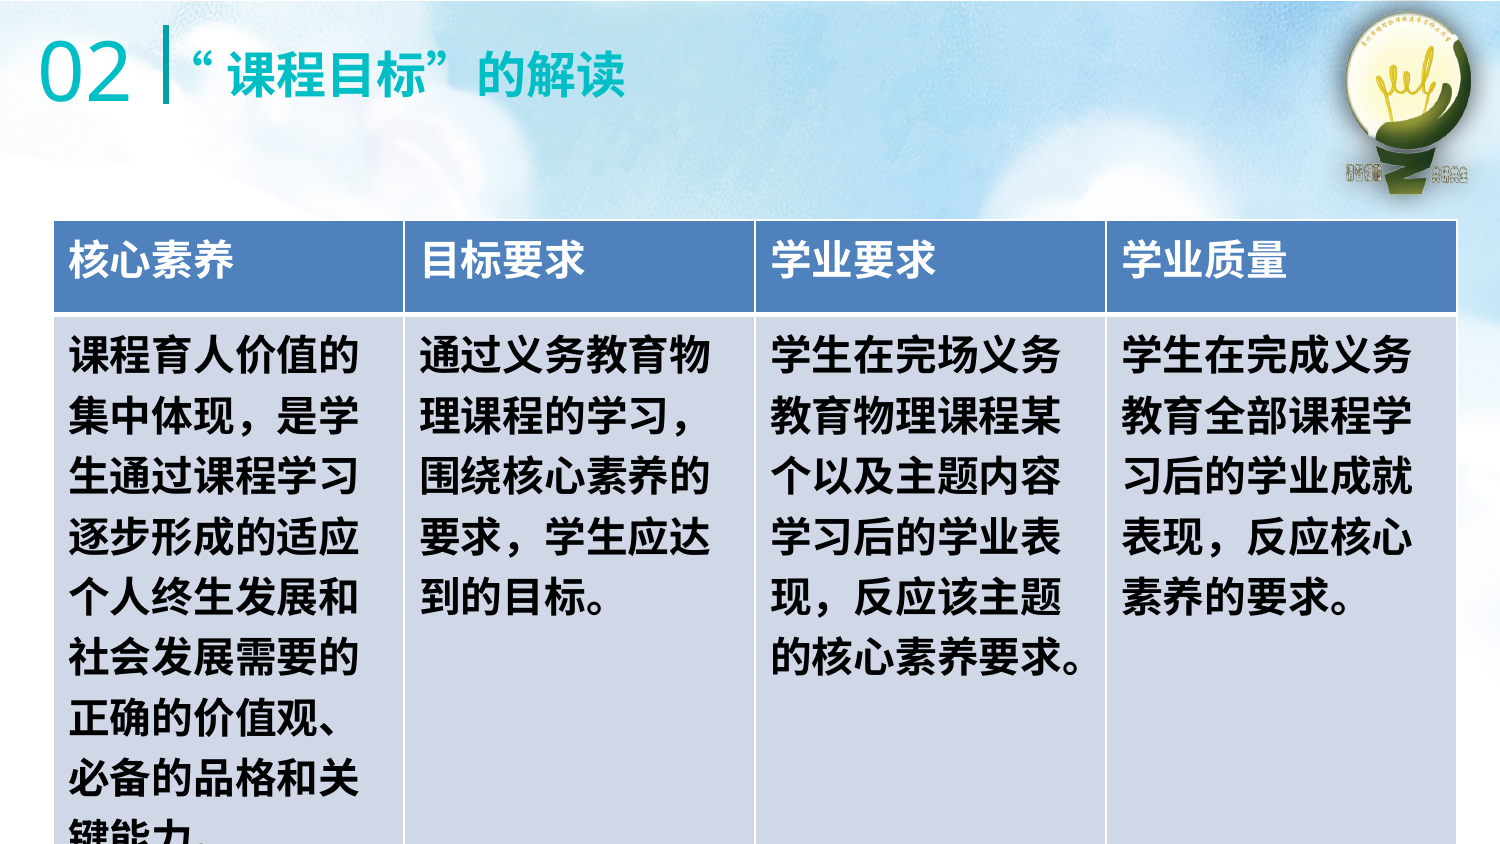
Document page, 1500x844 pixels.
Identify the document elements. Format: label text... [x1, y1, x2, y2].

table_cell 学生在完成义务教育全部课程学习后的学业成就表现，反应核心素养的要求。 [1107, 317, 1456, 844]
table_header 学业质量 [1107, 221, 1456, 312]
table_header 学业要求 [756, 221, 1105, 312]
table_cell 学生在完场义务教育物理课程某个以及主题内容学习后的学业表现，反应该主题的核心素养要求。 [756, 317, 1105, 844]
table_cell 通过义务教育物理课程的学习，围绕核心素养的要求，学生应达到的目标。 [405, 317, 754, 844]
text_box 02 [23, 11, 148, 126]
text_box “课程目标”的解读 [149, 35, 641, 111]
picture [0, 0, 1500, 843]
table_header 核心素养 [54, 221, 403, 312]
table_cell 课程育人价值的集中体现，是学生通过课程学习逐步形成的适应个人终生发展和社会发展需要的正确的价值观、必备的品格和关键能力。 [54, 317, 403, 844]
table_header 目标要求 [405, 221, 754, 312]
